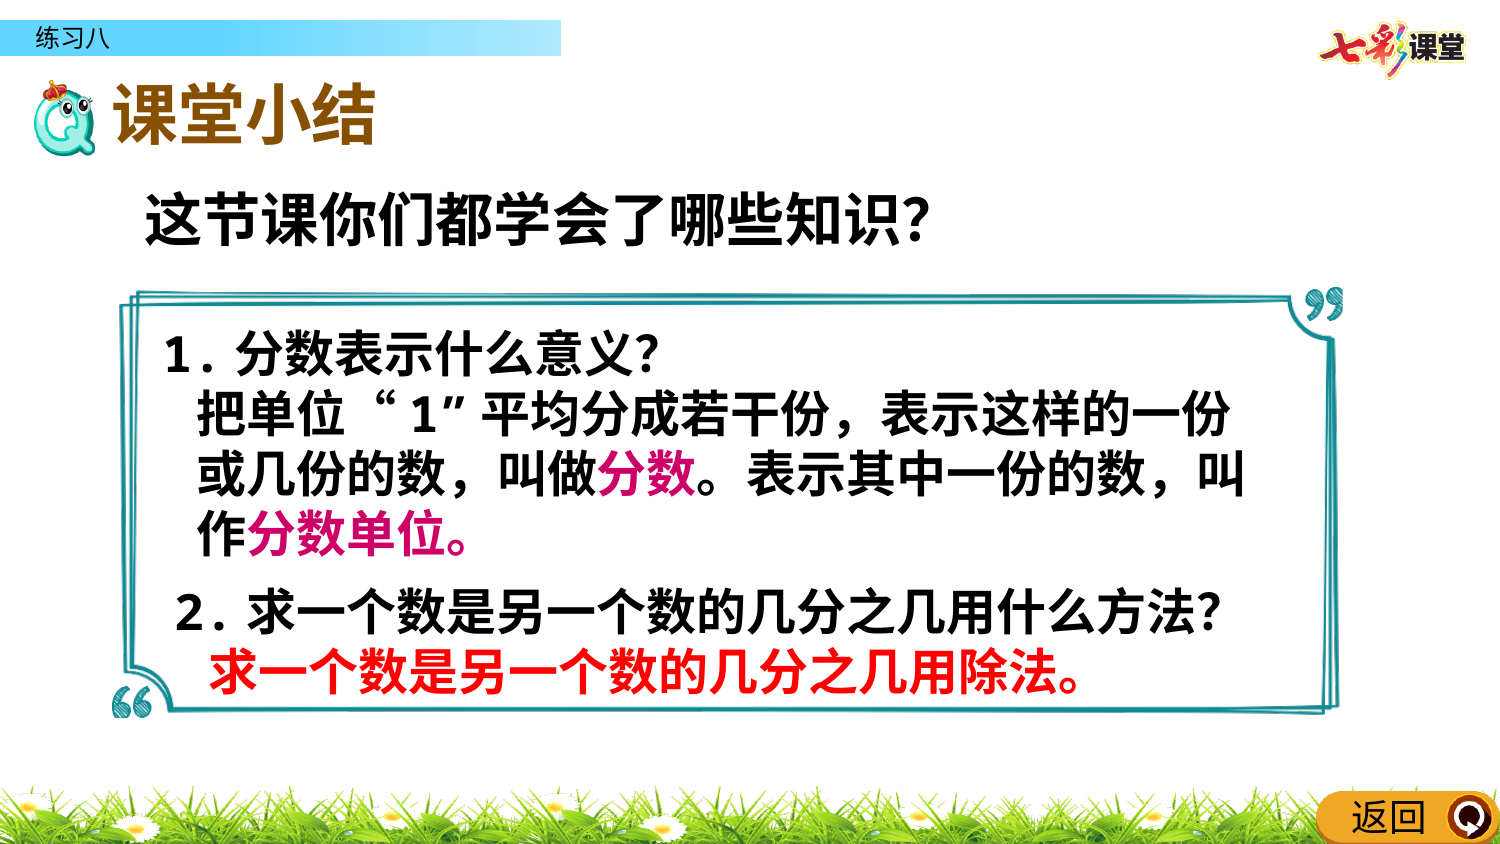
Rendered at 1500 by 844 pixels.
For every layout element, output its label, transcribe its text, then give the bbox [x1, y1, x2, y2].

picture [1316, 20, 1468, 80]
picture [0, 786, 1500, 844]
text_box 课堂小结 [100, 67, 404, 159]
picture [34, 80, 96, 156]
text_box 这节课你们都学会了哪些知识？ [133, 177, 972, 259]
picture [111, 287, 1343, 718]
